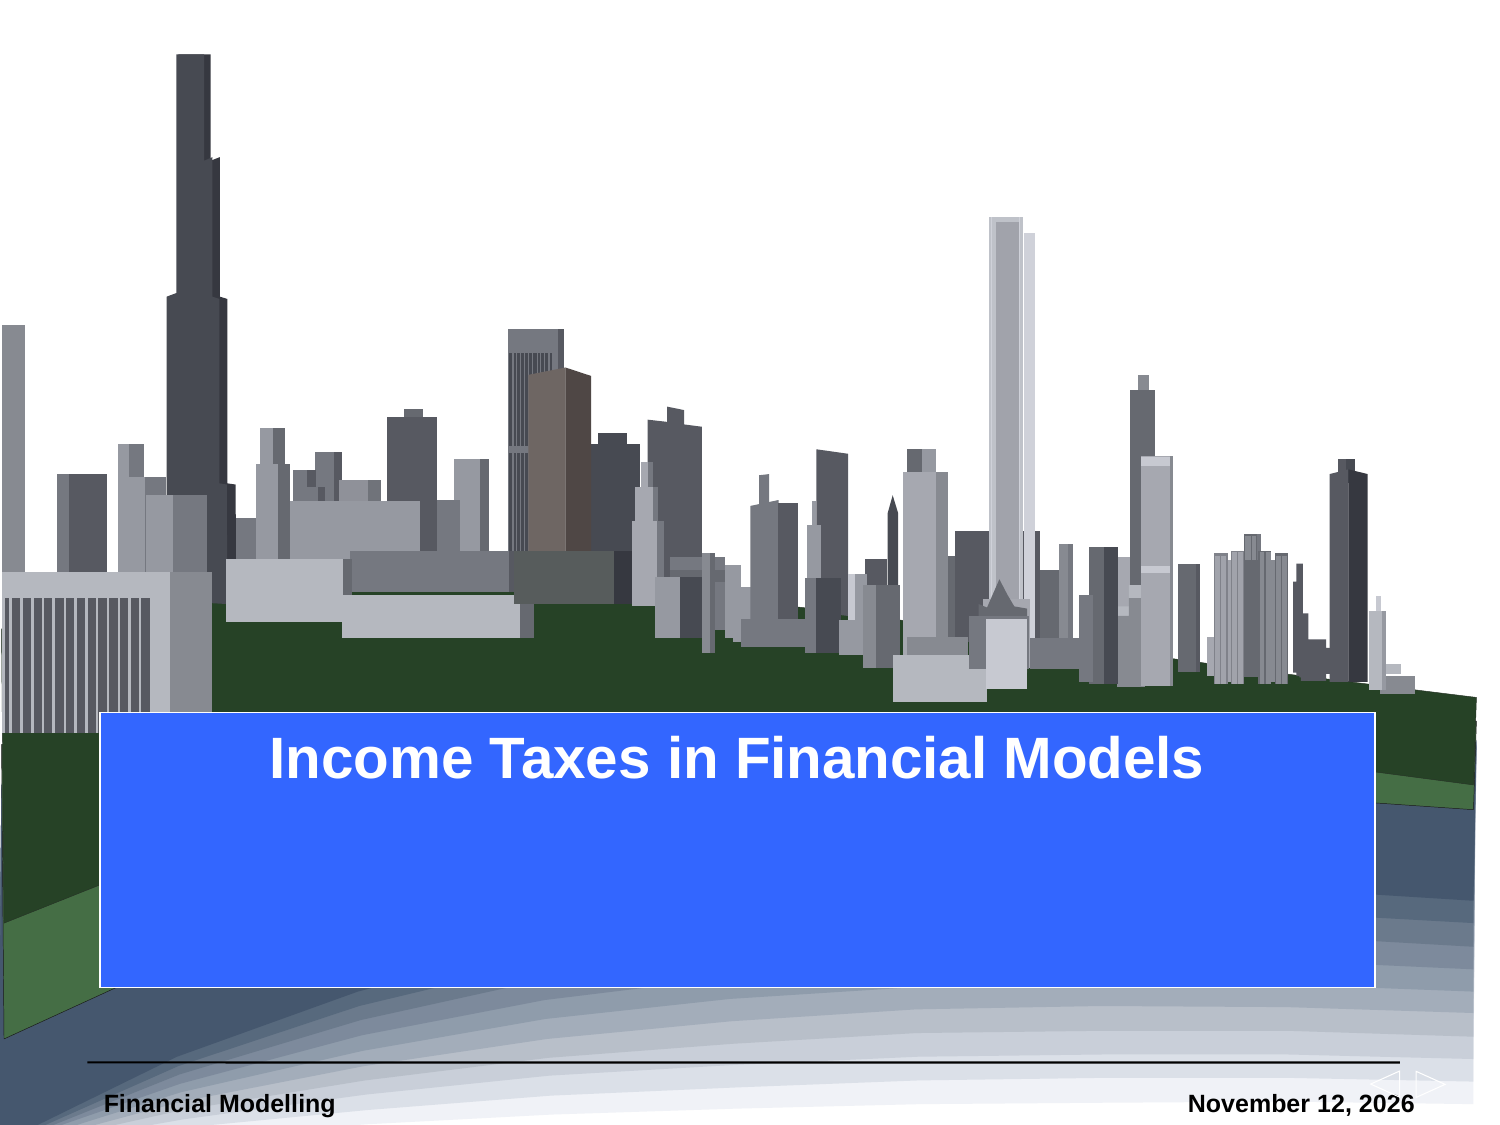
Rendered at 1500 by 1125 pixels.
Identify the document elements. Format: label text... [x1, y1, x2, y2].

title Income Taxes in Financial Models [99, 712, 1376, 988]
